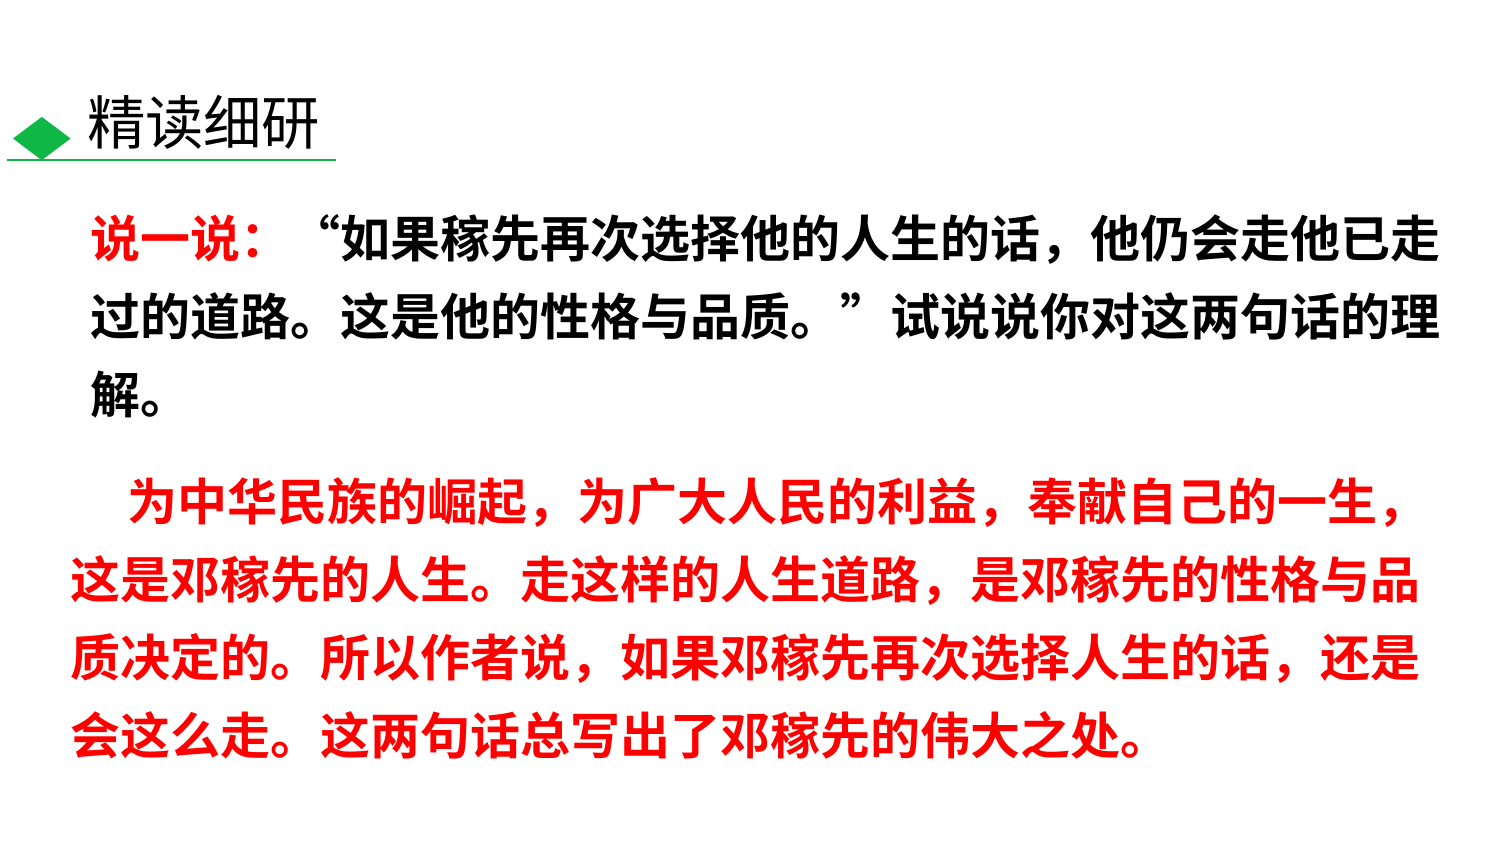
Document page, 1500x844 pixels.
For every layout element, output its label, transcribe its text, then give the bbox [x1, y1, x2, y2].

text_box 为中华民族的崛起，为广大人民的利益，奉献自己的一生，这是邓稼先的人生。走这样的人生道路，是邓稼先的性格与品质决定的。所以作者说，如果邓稼先再次选择人生的话，还是会这么走。这两句话总写出了邓稼先的伟大之处。 [56, 445, 1450, 692]
text_box 说一说：“如果稼先再次选择他的人生的话，他仍会走他已走过的道路。这是他的性格与品质。”试说说你对这两句话的理解。 [75, 182, 1459, 432]
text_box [7, 79, 337, 166]
